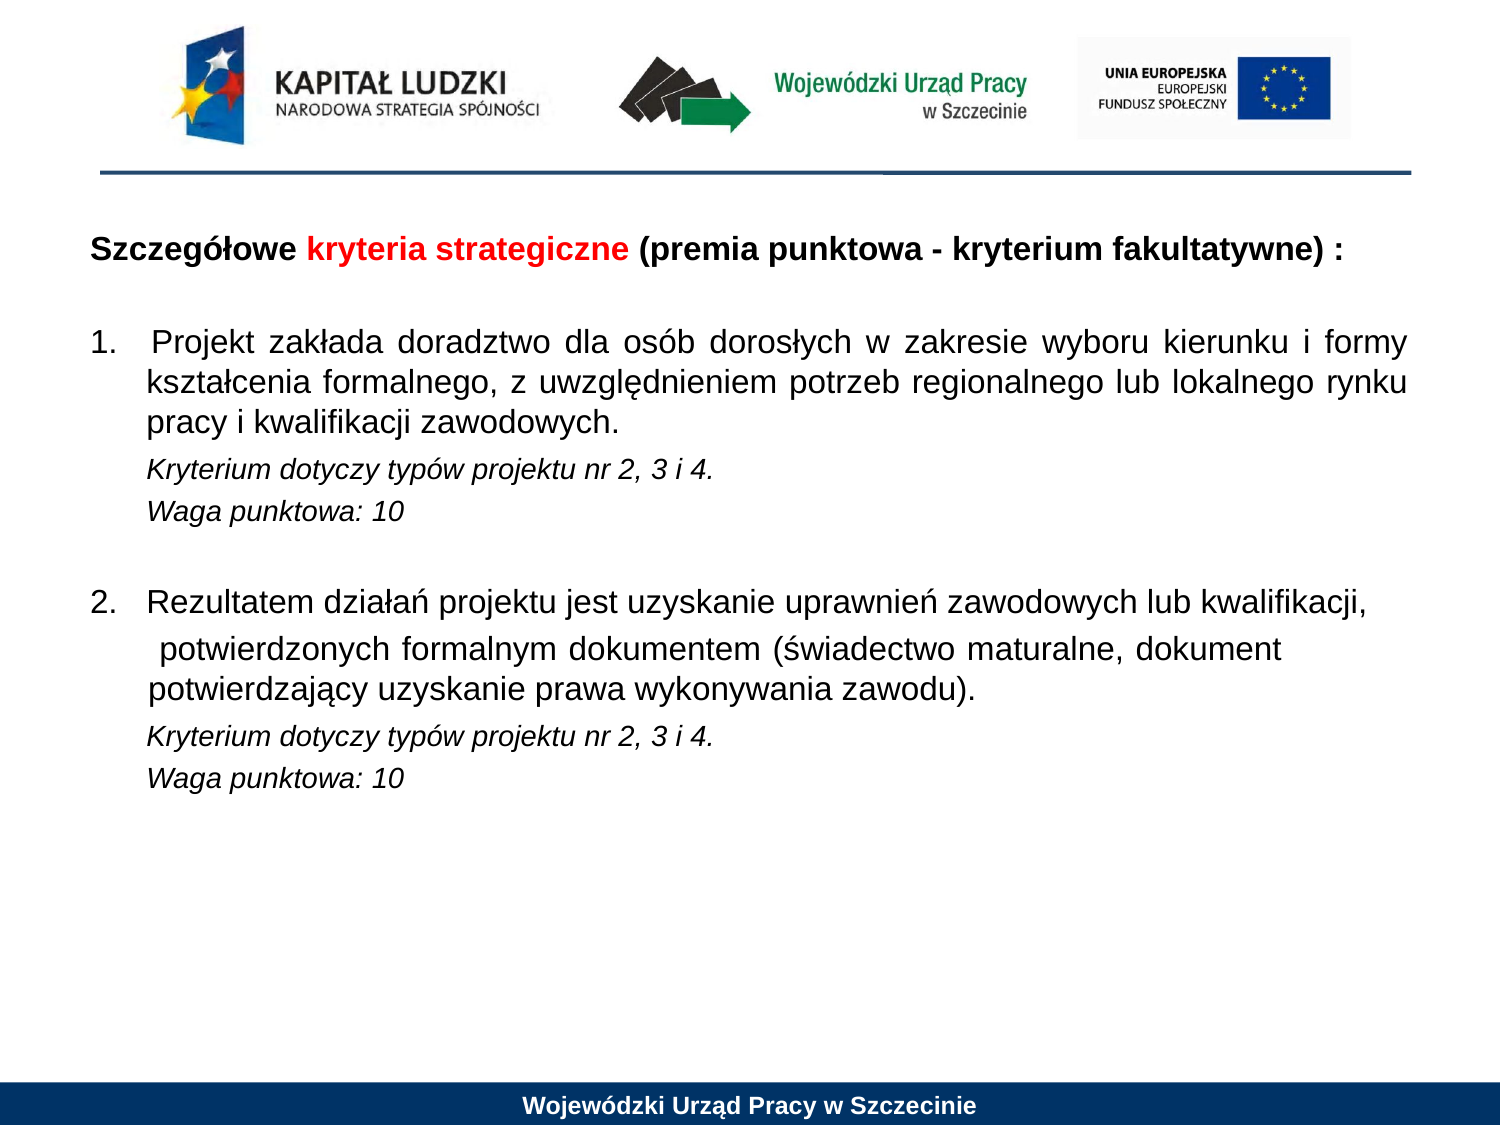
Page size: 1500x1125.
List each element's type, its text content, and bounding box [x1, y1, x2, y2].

picture [159, 24, 1353, 149]
list Szczegółowe kryteria strategiczne (premia punktowa - kryterium fakultatywne) : 1. Projekt zakłada doradztwo dla osób dorosłych w zakresie wyboru kierunku i formy kształcenia formalnego, z uwzględnieniem potrzeb regionalnego lub lokalnego rynku pracy i kwalifikacji zawodowych. Kryterium dotyczy typów projektu nr 2, 3 i 4. Waga punktowa: 10 2. Rezultatem działań projektu jest uzyskanie uprawnień zawodowych lub kwalifikacji, potwierdzonych formalnym dokumentem (świadectwo maturalne, dokument potwierdzający uzyskanie prawa wykonywania zawodu). Kryterium dotyczy typów projektu nr 2, 3 i 4. Waga punktowa: 10 [74, 172, 1426, 1067]
